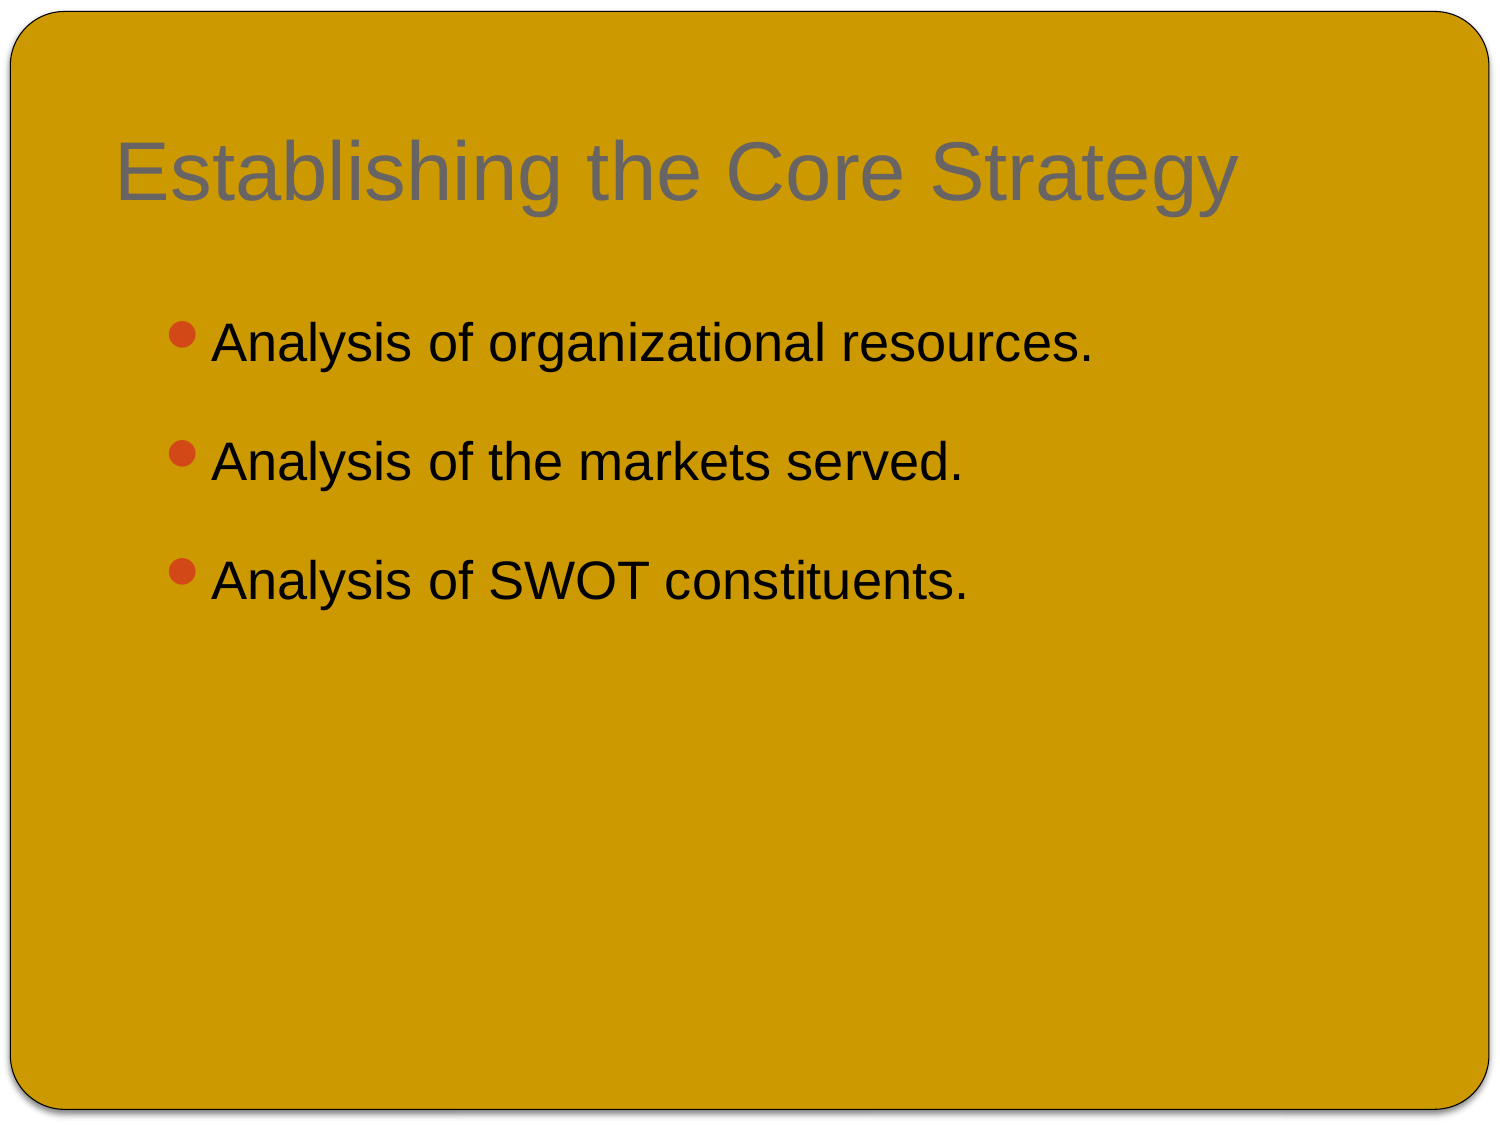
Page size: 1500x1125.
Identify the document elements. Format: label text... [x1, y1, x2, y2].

title Establishing the Core Strategy [99, 44, 1426, 233]
list Analysis of organizational resources. Analysis of the markets served. Analysis of SWOT constituents. [149, 299, 1426, 988]
